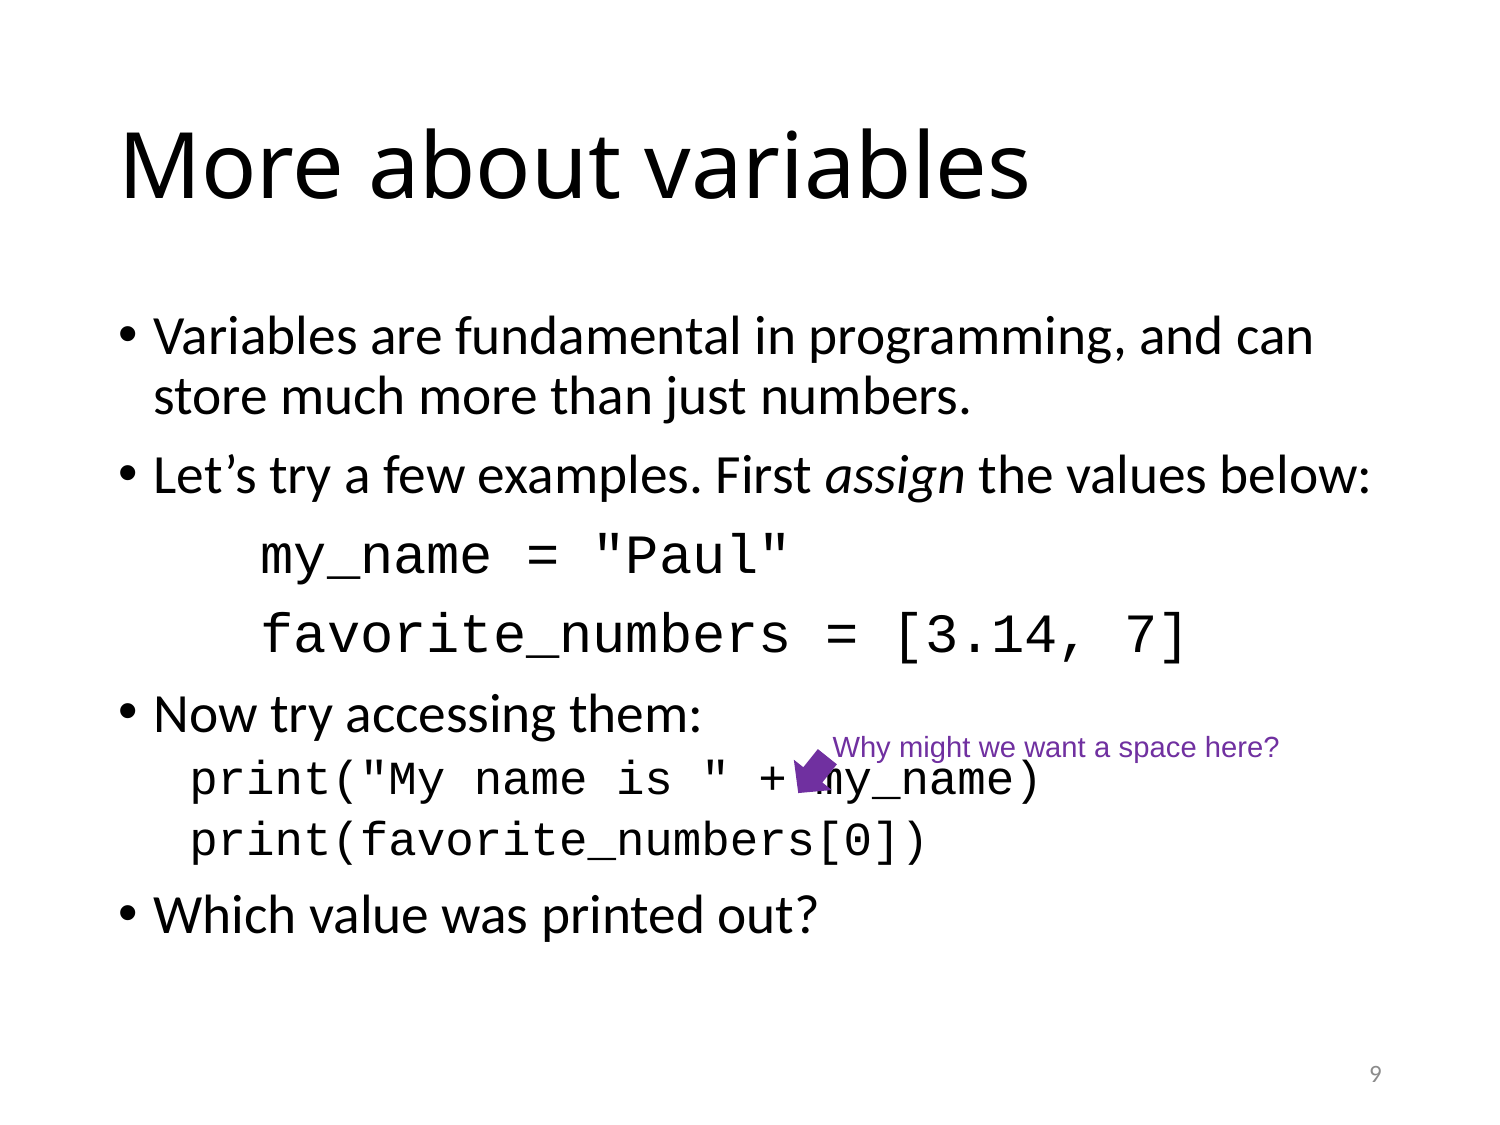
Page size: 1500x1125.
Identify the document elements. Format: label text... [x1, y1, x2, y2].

slide_number 9 [1059, 1042, 1397, 1103]
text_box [788, 721, 1296, 799]
list Variables are fundamental in programming, and can store much more than just numbers. Let’s try a few examples. First assign the values below: my_name = "Paul" favorite_numbers = [3.14, 7] Now try accessing them: print("My name is " + my_name) print(favorite_numbers[0]) Which value was printed out? [103, 299, 1397, 1014]
title More about variables [103, 59, 1397, 278]
